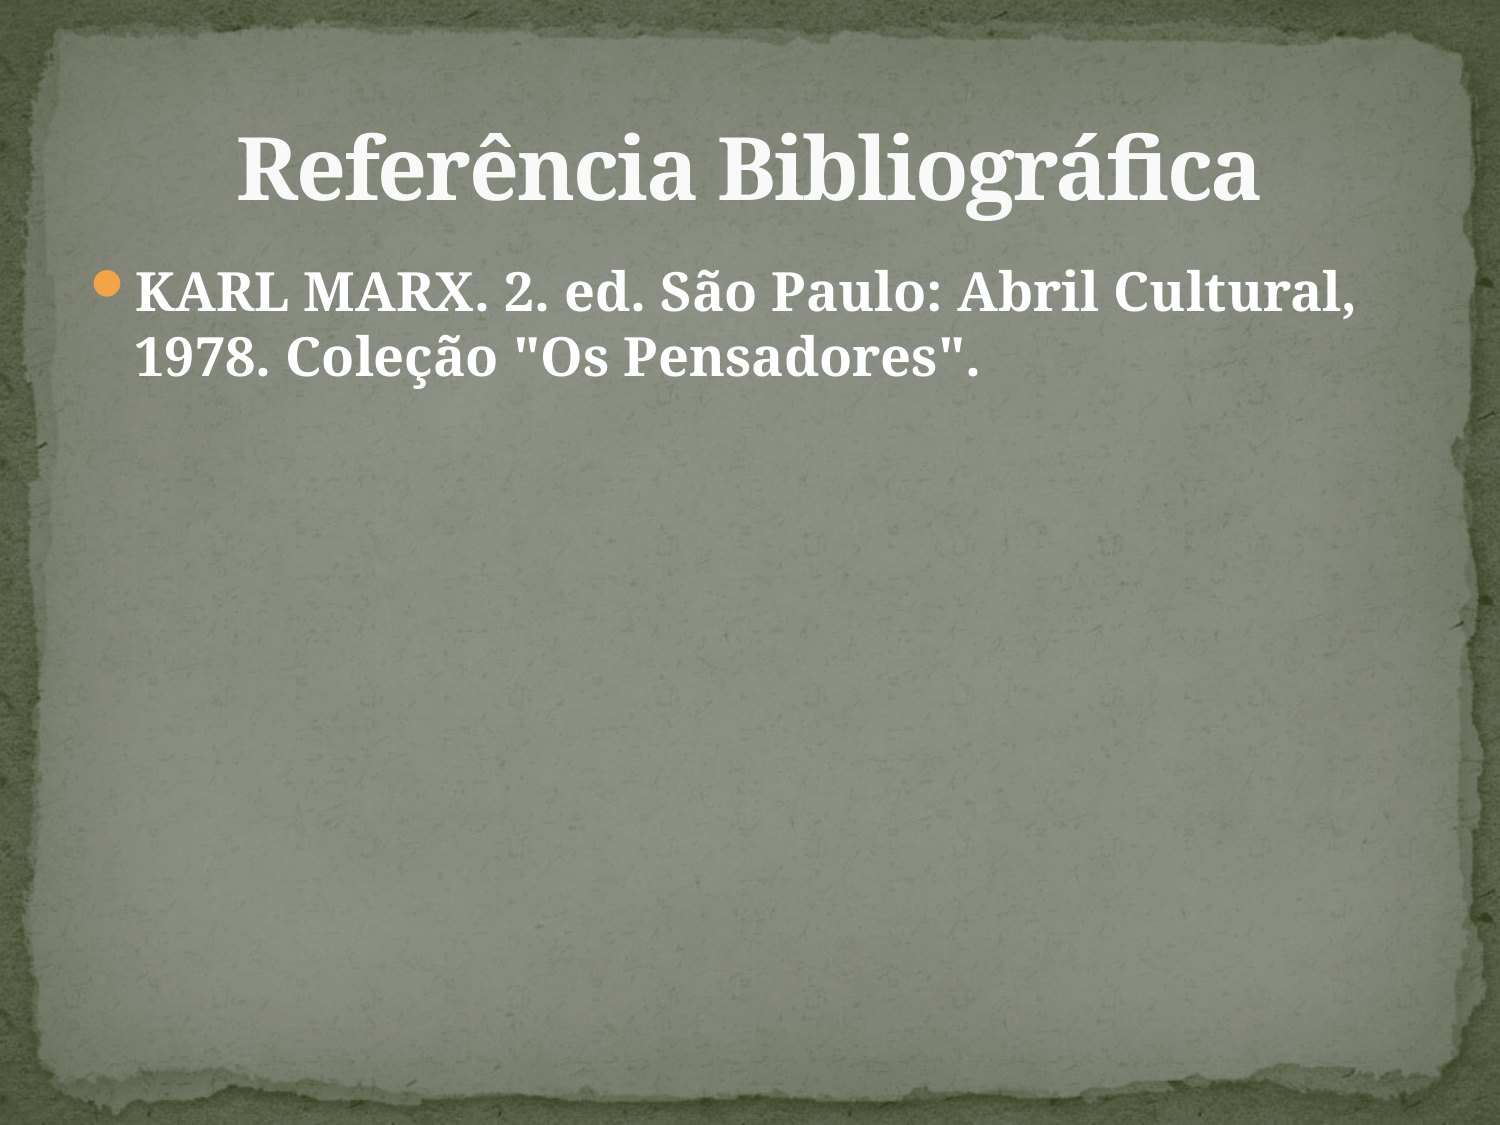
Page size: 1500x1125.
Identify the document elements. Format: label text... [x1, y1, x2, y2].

title Referência Bibliográfica [74, 24, 1425, 225]
list KARL MARX. 2. ed. São Paulo: Abril Cultural, 1978. Coleção "Os Pensadores". [75, 249, 1425, 1000]
